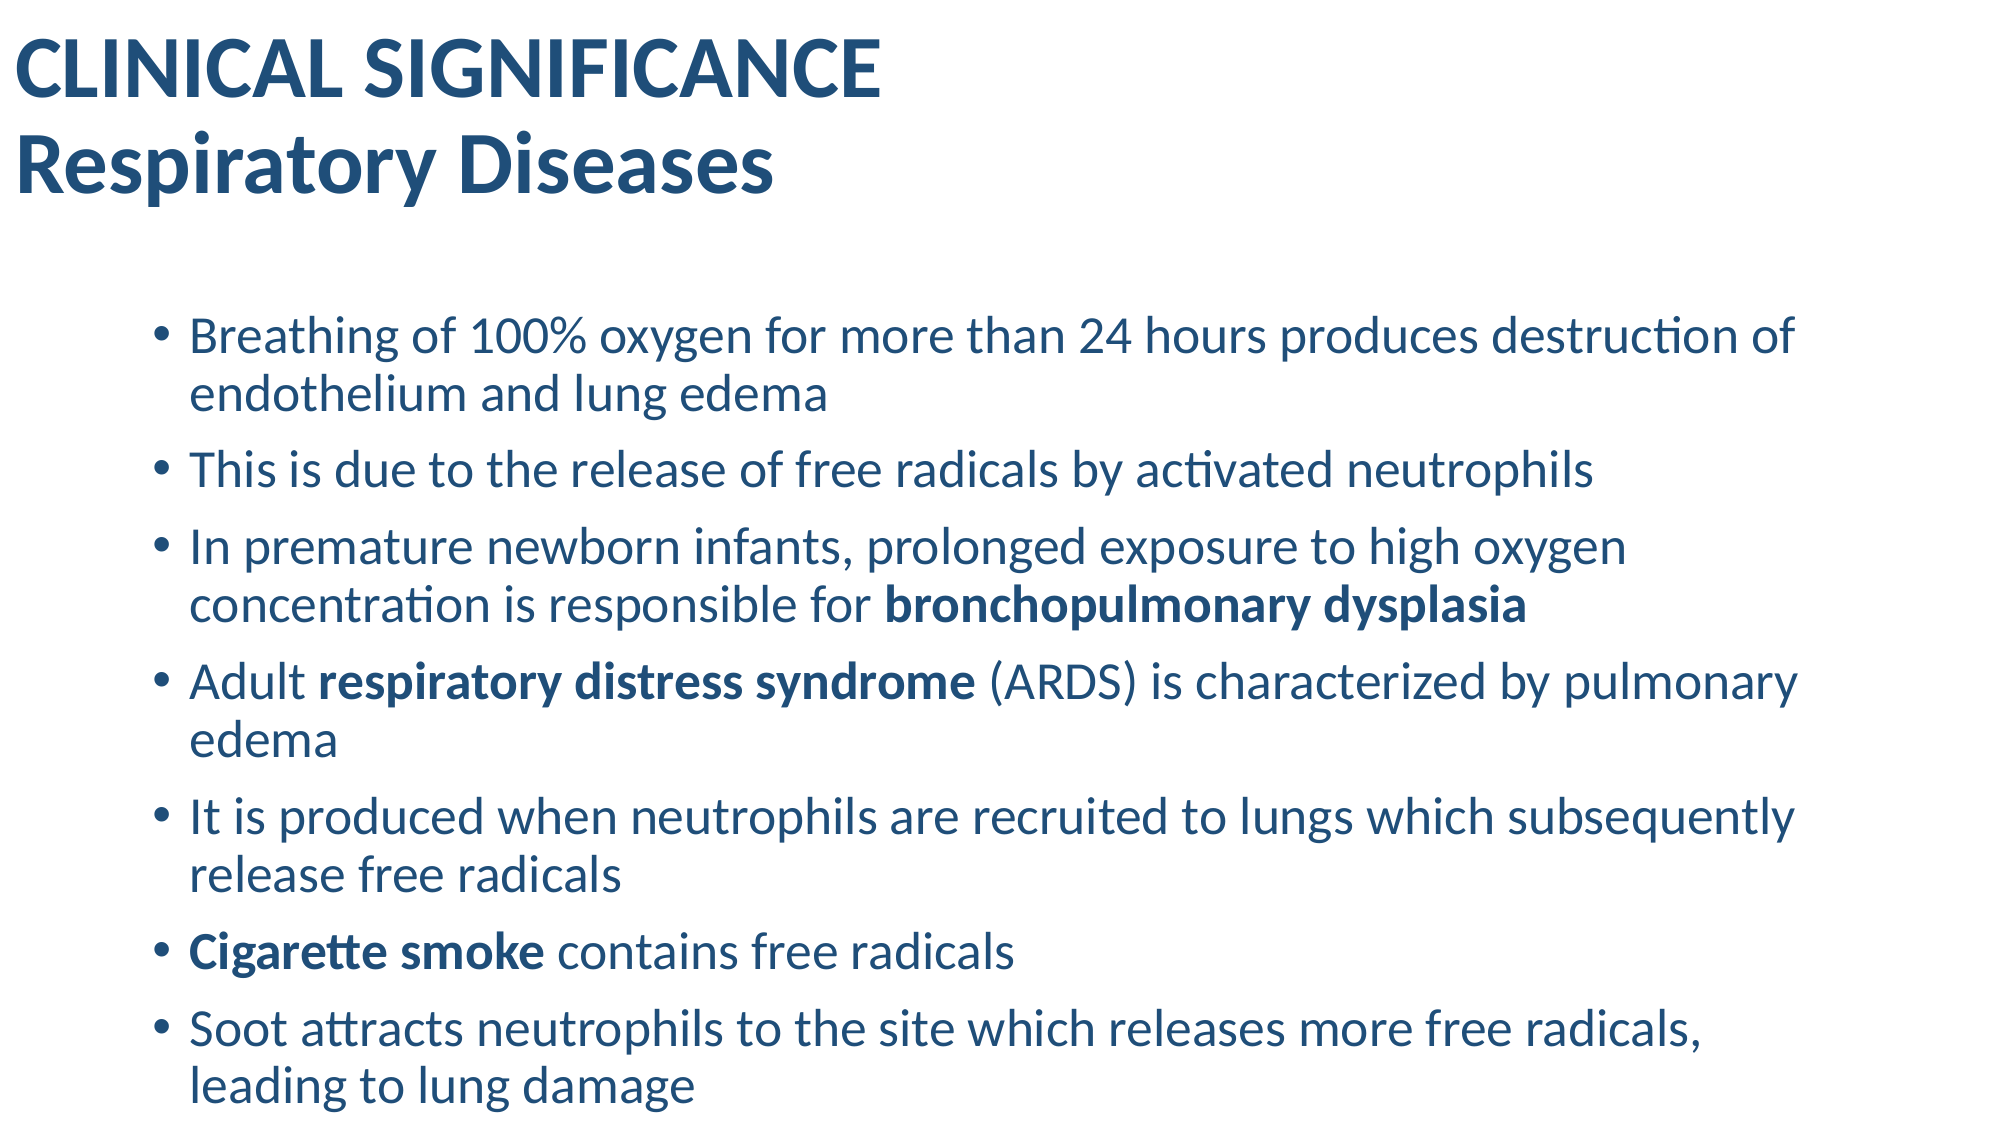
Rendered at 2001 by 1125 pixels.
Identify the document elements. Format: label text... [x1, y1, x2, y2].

title CLINICAL SIGNIFICANCE Respiratory Diseases [0, 12, 1080, 221]
list Breathing of 100% oxygen for more than 24 hours produces destruction of endothelium and lung edema This is due to the release of free radicals by activated neutrophils In premature newborn infants, prolonged exposure to high oxygen concentration is responsible for bronchopulmonary dysplasia Adult respiratory distress syndrome (ARDS) is characterized by pulmonary edema It is produced when neutrophils are recruited to lungs which subsequently release free radicals Cigarette smoke contains free radicals Soot attracts neutrophils to the site which releases more free radicals, leading to lung damage [137, 299, 1863, 1125]
